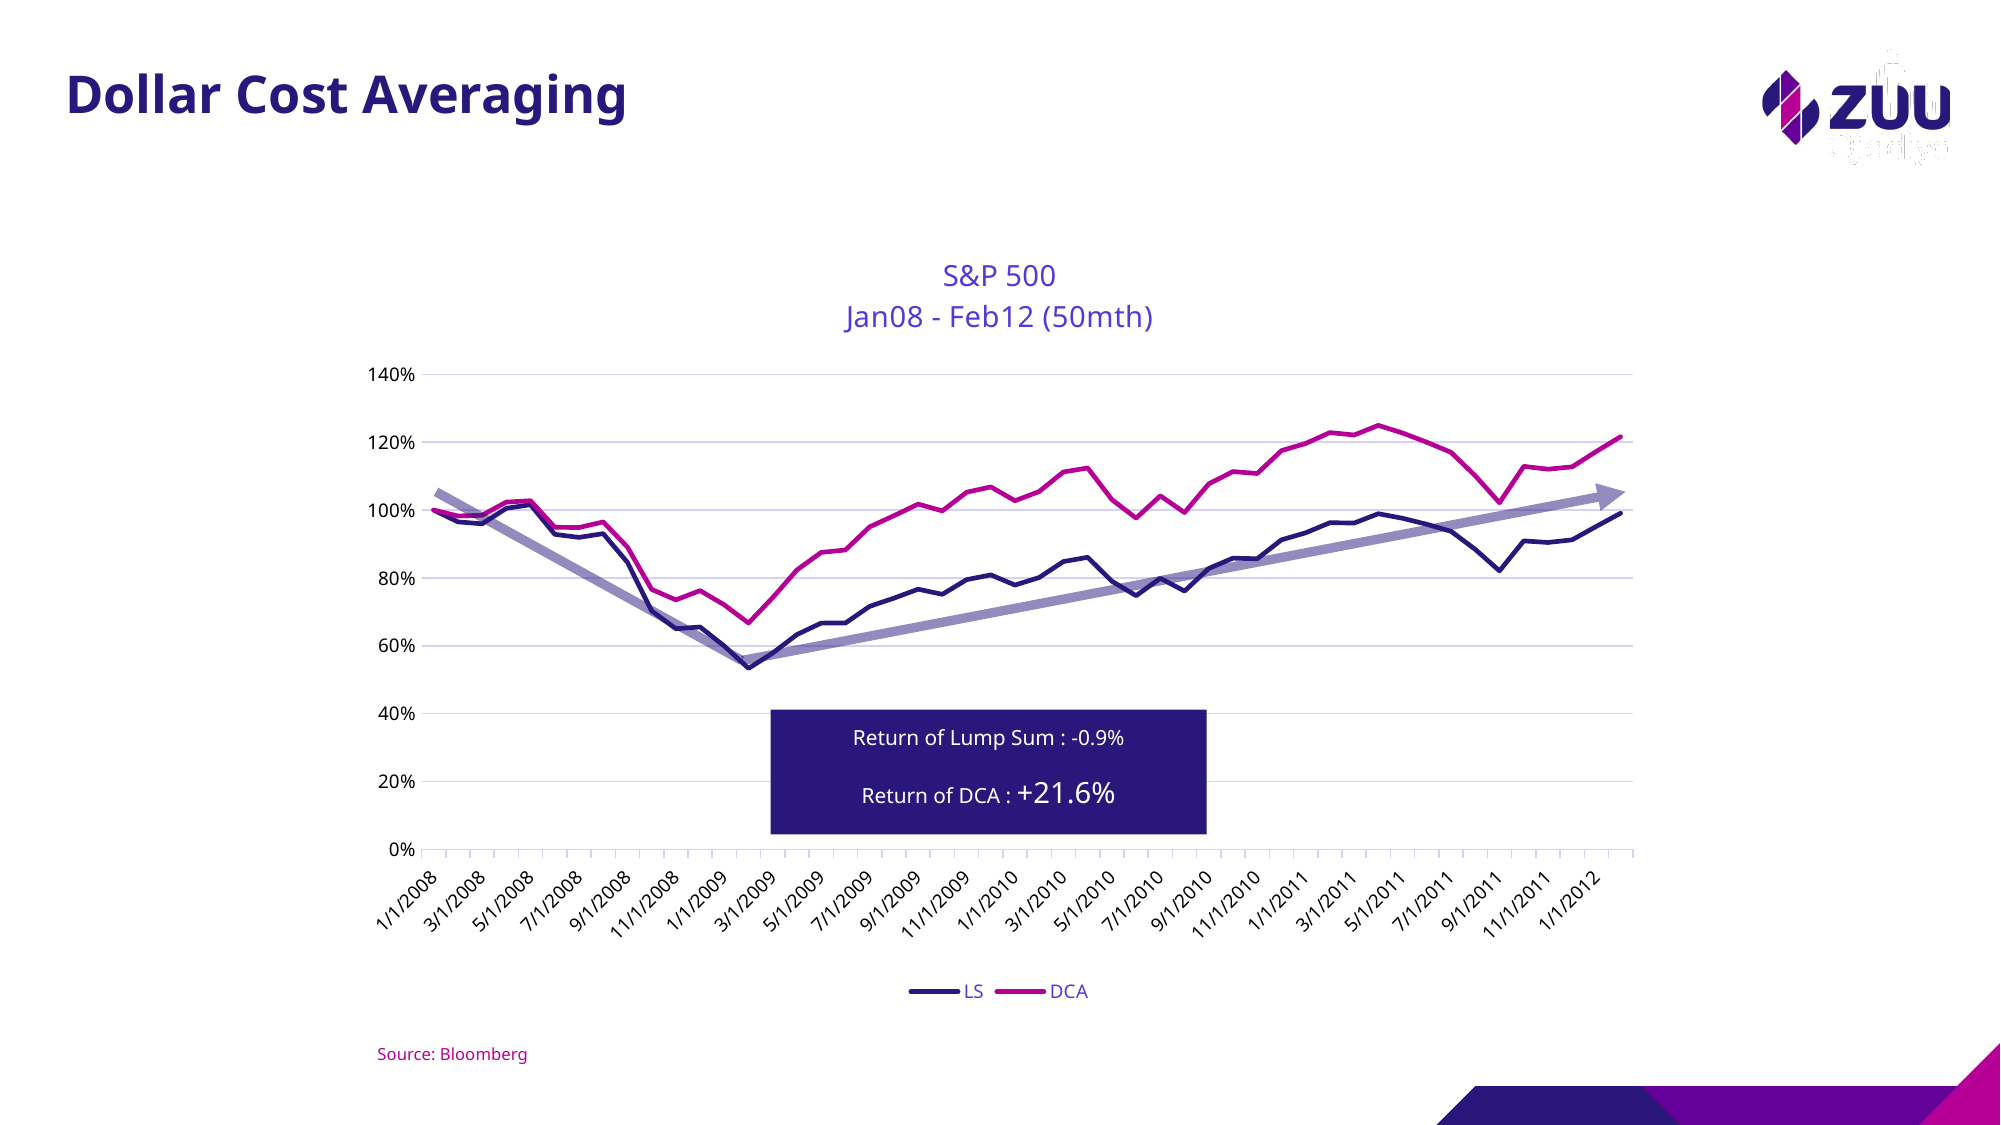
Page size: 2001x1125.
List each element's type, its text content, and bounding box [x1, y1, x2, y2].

chart [340, 222, 1660, 1012]
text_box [436, 491, 741, 661]
text_box Source: Bloomberg [362, 1036, 543, 1072]
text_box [741, 491, 1626, 661]
title Dollar Cost Averaging [50, 50, 1950, 145]
